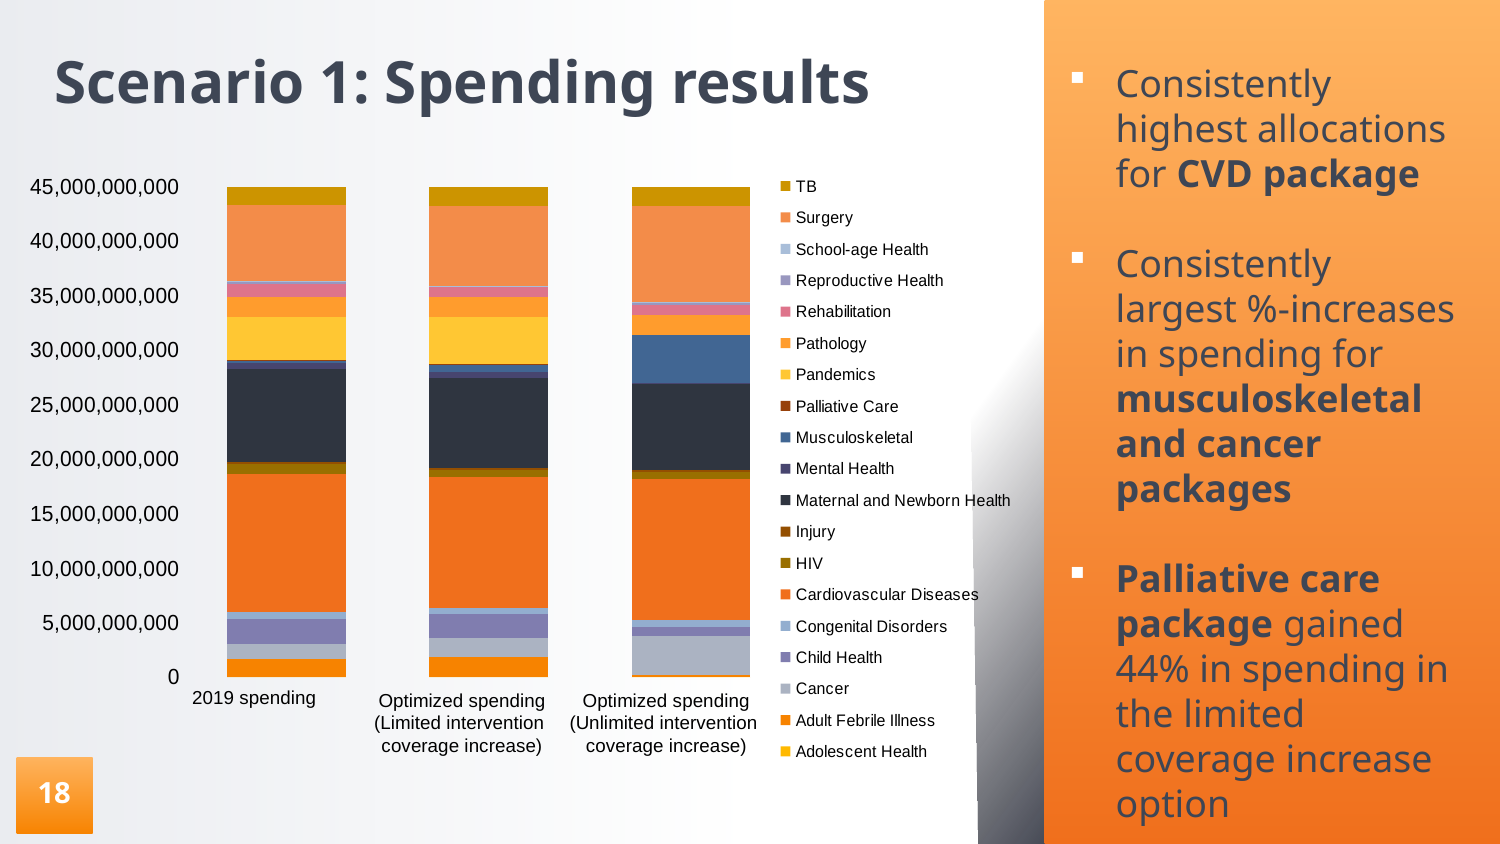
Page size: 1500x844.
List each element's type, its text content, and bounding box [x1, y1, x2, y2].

chart [29, 151, 1029, 787]
list Consistently highest allocations for CVD package Consistently largest %-increases in spending for musculoskeletal and cancer packages Palliative care package gained 44% in spending in the limited coverage increase option [1068, 59, 1458, 803]
slide_number 18 [37, 794, 99, 816]
title Scenario 1: Spending results [54, 51, 990, 117]
